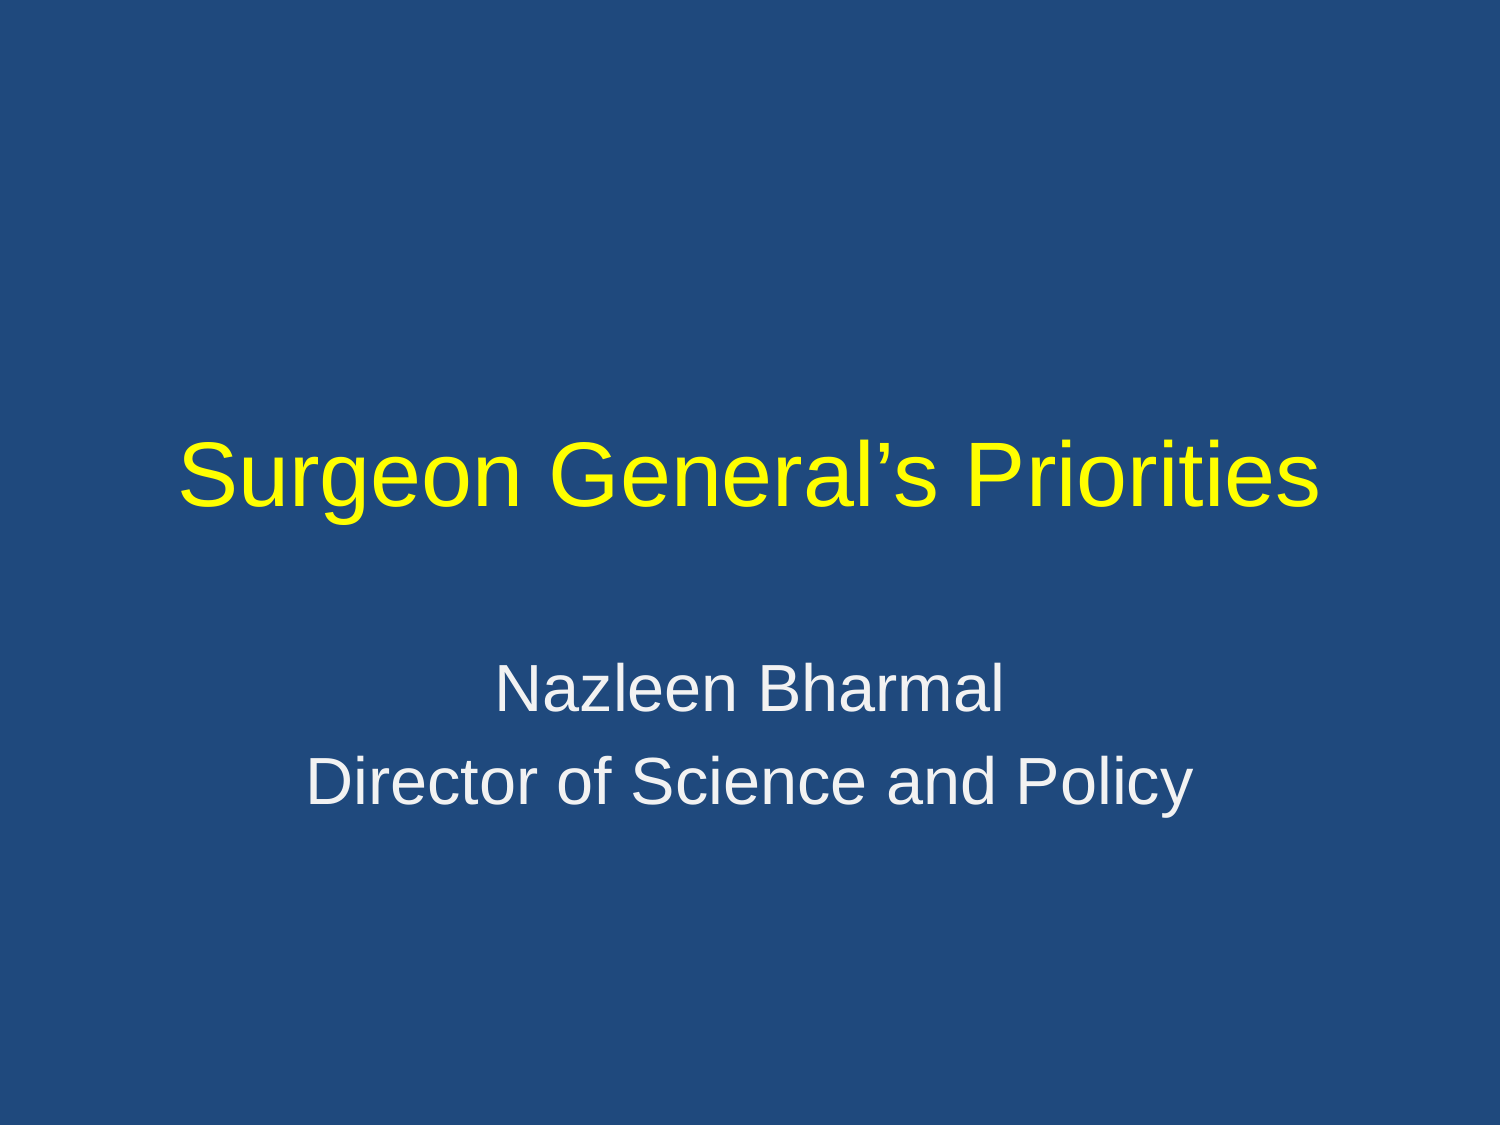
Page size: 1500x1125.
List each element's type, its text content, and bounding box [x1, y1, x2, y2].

subtitle Nazleen Bharmal Director of Science and Policy [225, 637, 1275, 925]
title Surgeon General’s Priorities [112, 349, 1388, 591]
